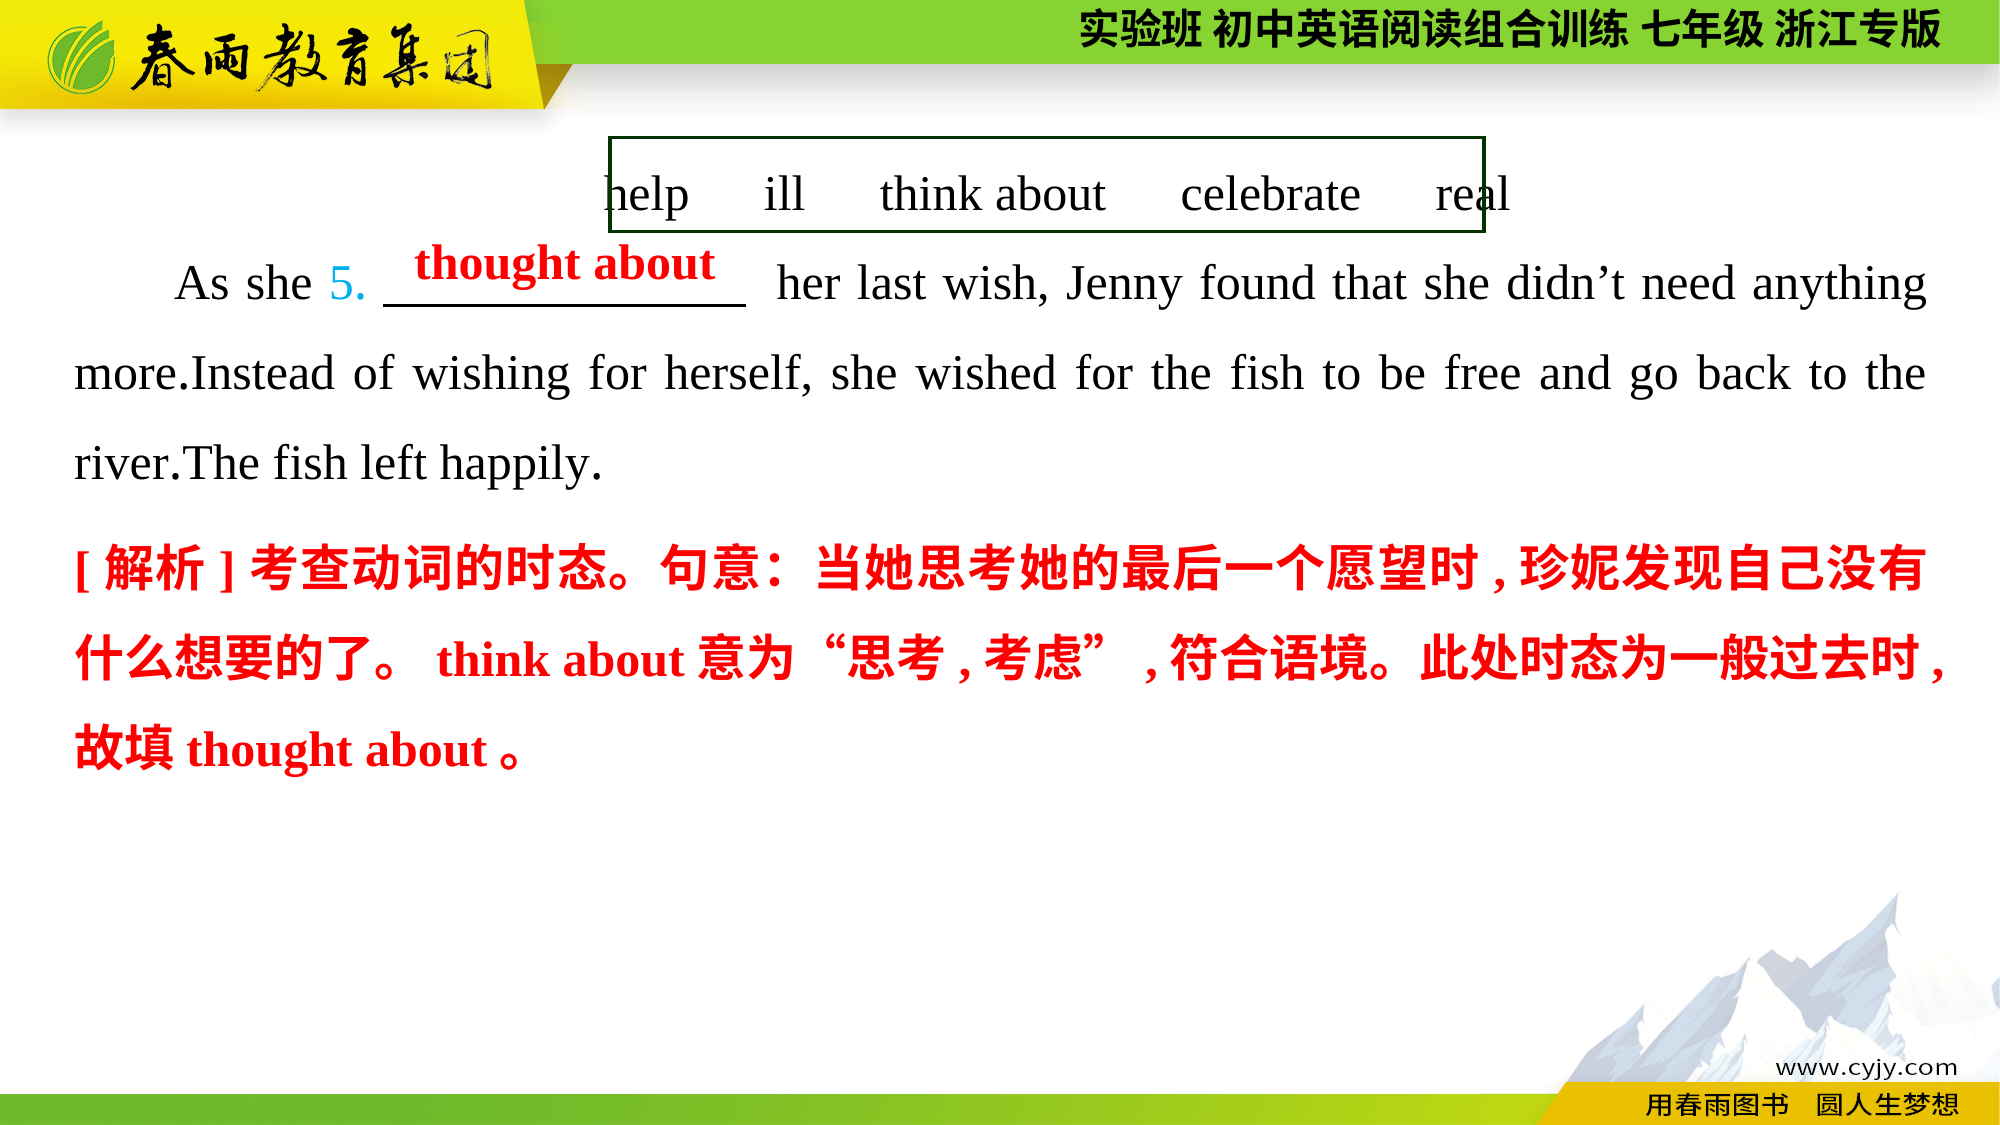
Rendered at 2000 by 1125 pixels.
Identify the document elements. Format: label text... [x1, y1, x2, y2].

list help ill think about celebrate real As she 5. her last wish, Jenny found that she didn’t need anything more.Instead of wishing for herself, she wished for the fish to be free and go back to the river.The fish left happily. [59, 122, 1944, 498]
text_box thought about [399, 221, 731, 297]
text_box [解析]考查动词的时态。句意：当她思考她的最后一个愿望时,珍妮发现自己没有什么想要的了。think about意为“思考,考虑”,符合语境。此处时态为一般过去时,故填thought about。 [59, 498, 1944, 784]
picture [0, 0, 2000, 1125]
text_box [609, 137, 1485, 232]
